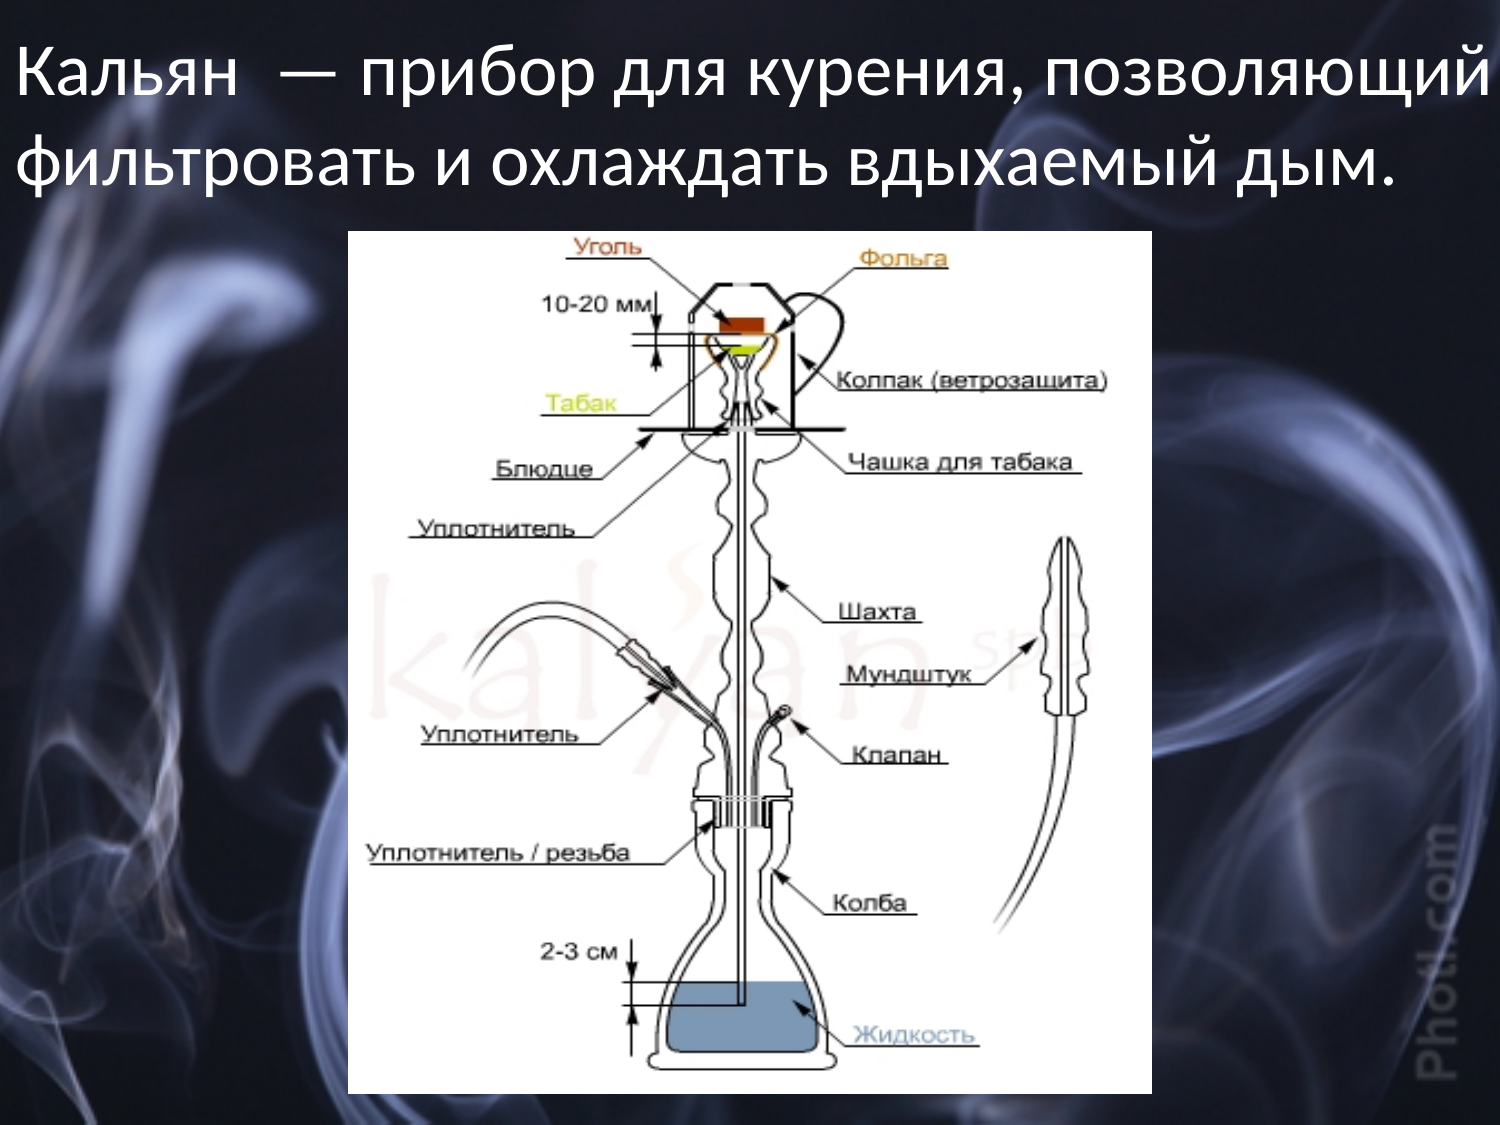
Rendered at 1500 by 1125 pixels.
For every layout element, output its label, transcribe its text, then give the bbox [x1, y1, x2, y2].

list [348, 231, 1152, 1095]
title Кальян — прибор для курения, позволяющий фильтровать и охлаждать вдыхаемый дым. [0, 0, 1500, 220]
picture [0, 220, 1500, 1125]
